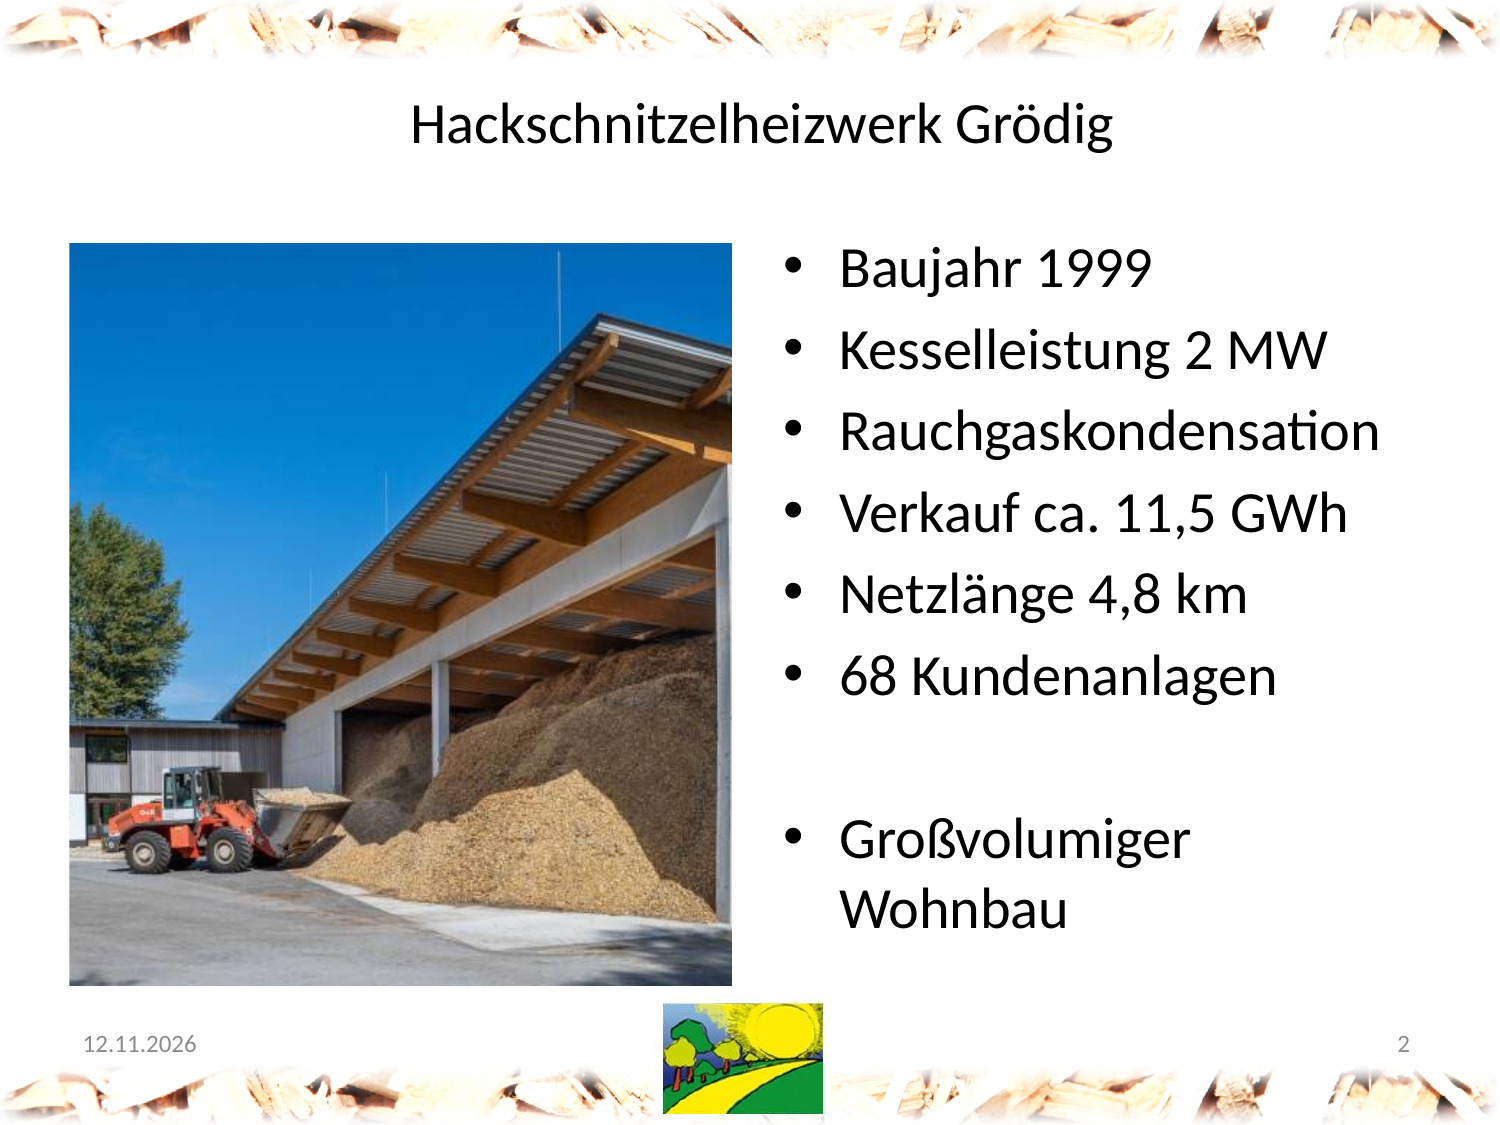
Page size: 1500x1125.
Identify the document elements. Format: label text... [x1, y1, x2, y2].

title Hackschnitzelheizwerk Grödig [123, 66, 1402, 174]
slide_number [26, 23, 1476, 36]
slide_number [67, 1012, 418, 1073]
picture [69, 243, 733, 987]
slide_number 2 [1074, 1012, 1425, 1073]
list Baujahr 1999 Kesselleistung 2 MW Rauchgaskondensation Verkauf ca. 11,5 GWh Netzlänge 4,8 km 68 Kundenanlagen Großvolumiger Wohnbau [768, 221, 1431, 965]
picture [31, 995, 1466, 1114]
